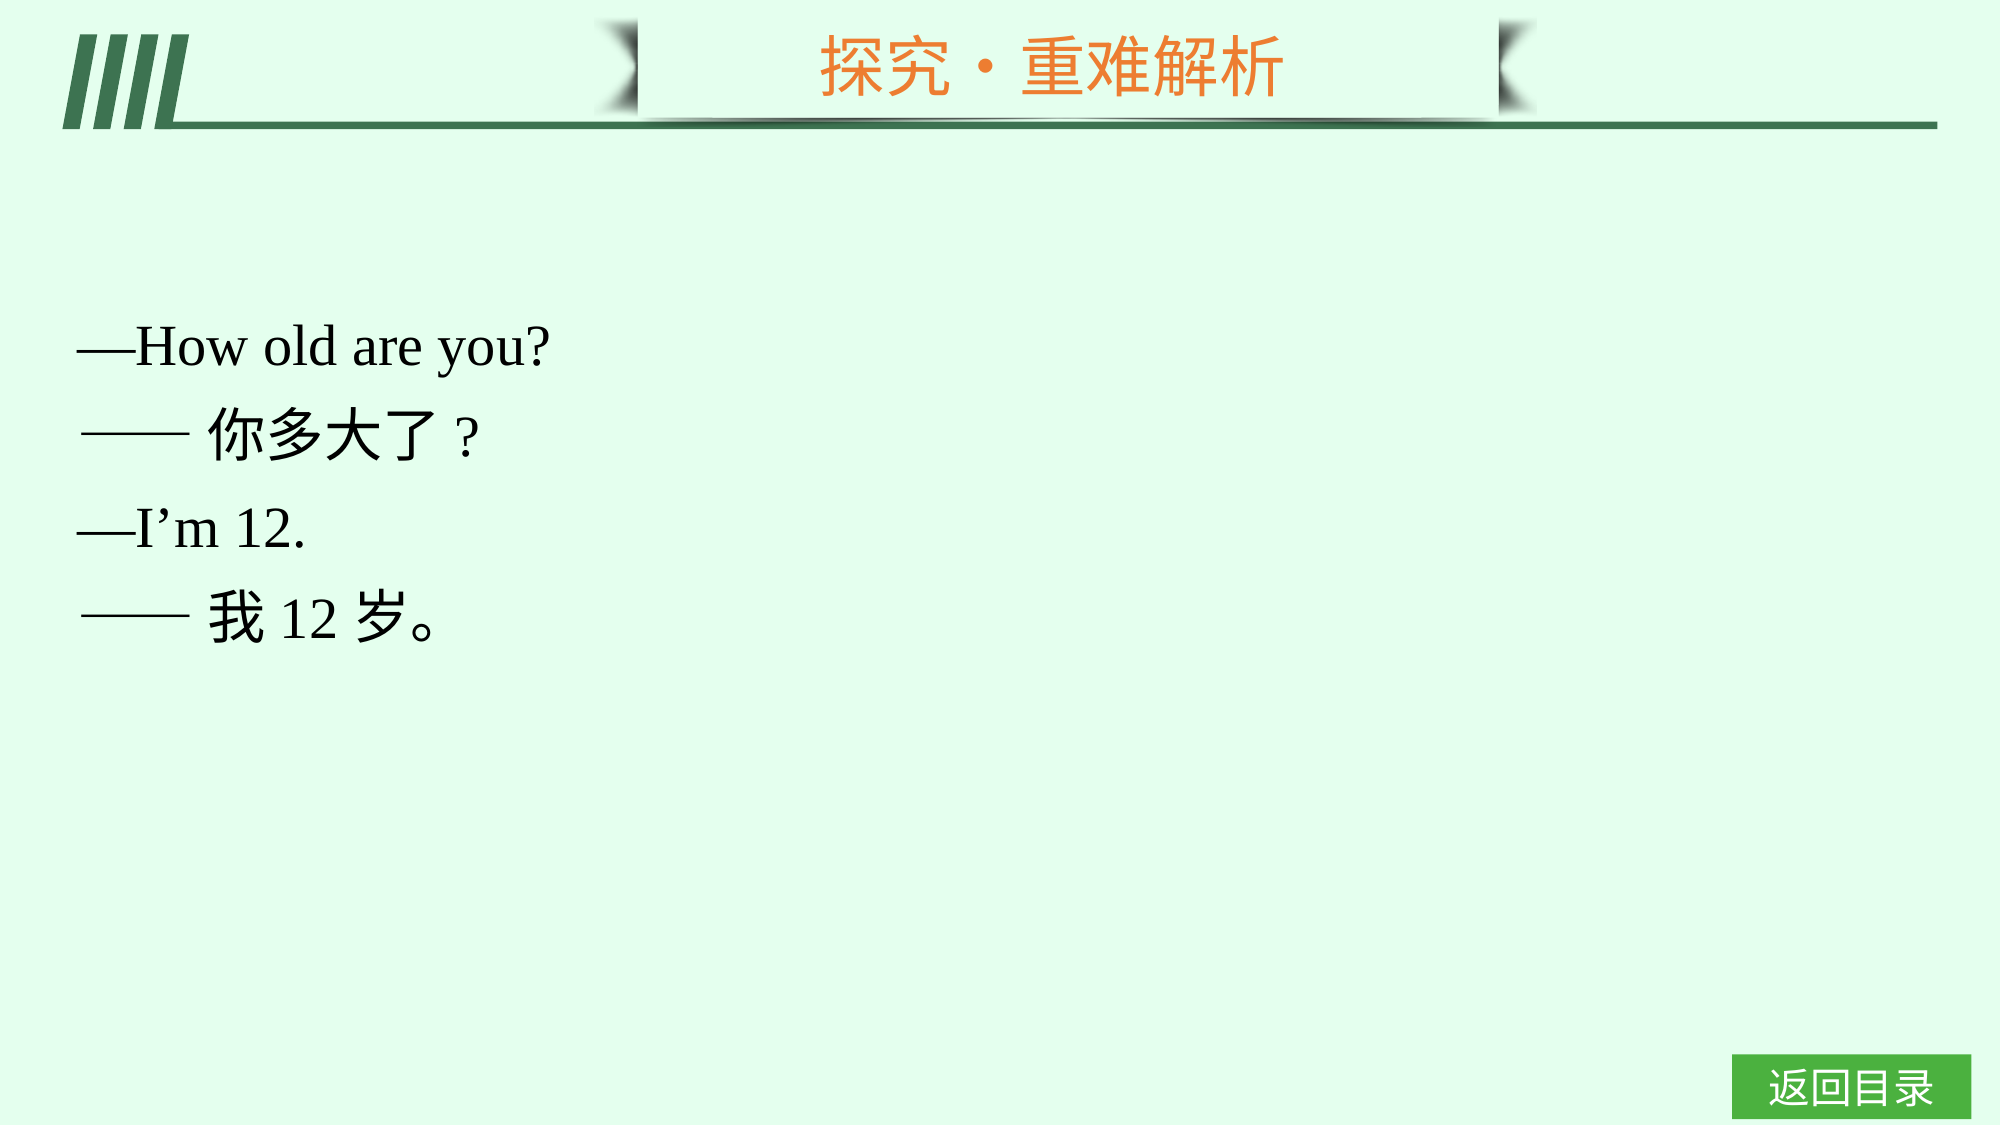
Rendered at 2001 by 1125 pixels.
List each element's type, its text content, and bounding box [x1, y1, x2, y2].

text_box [594, 16, 1537, 127]
text_box —How old are you? ——你多大了? —I’m 12. ——我12岁。 [62, 278, 1938, 657]
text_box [62, 34, 1938, 130]
